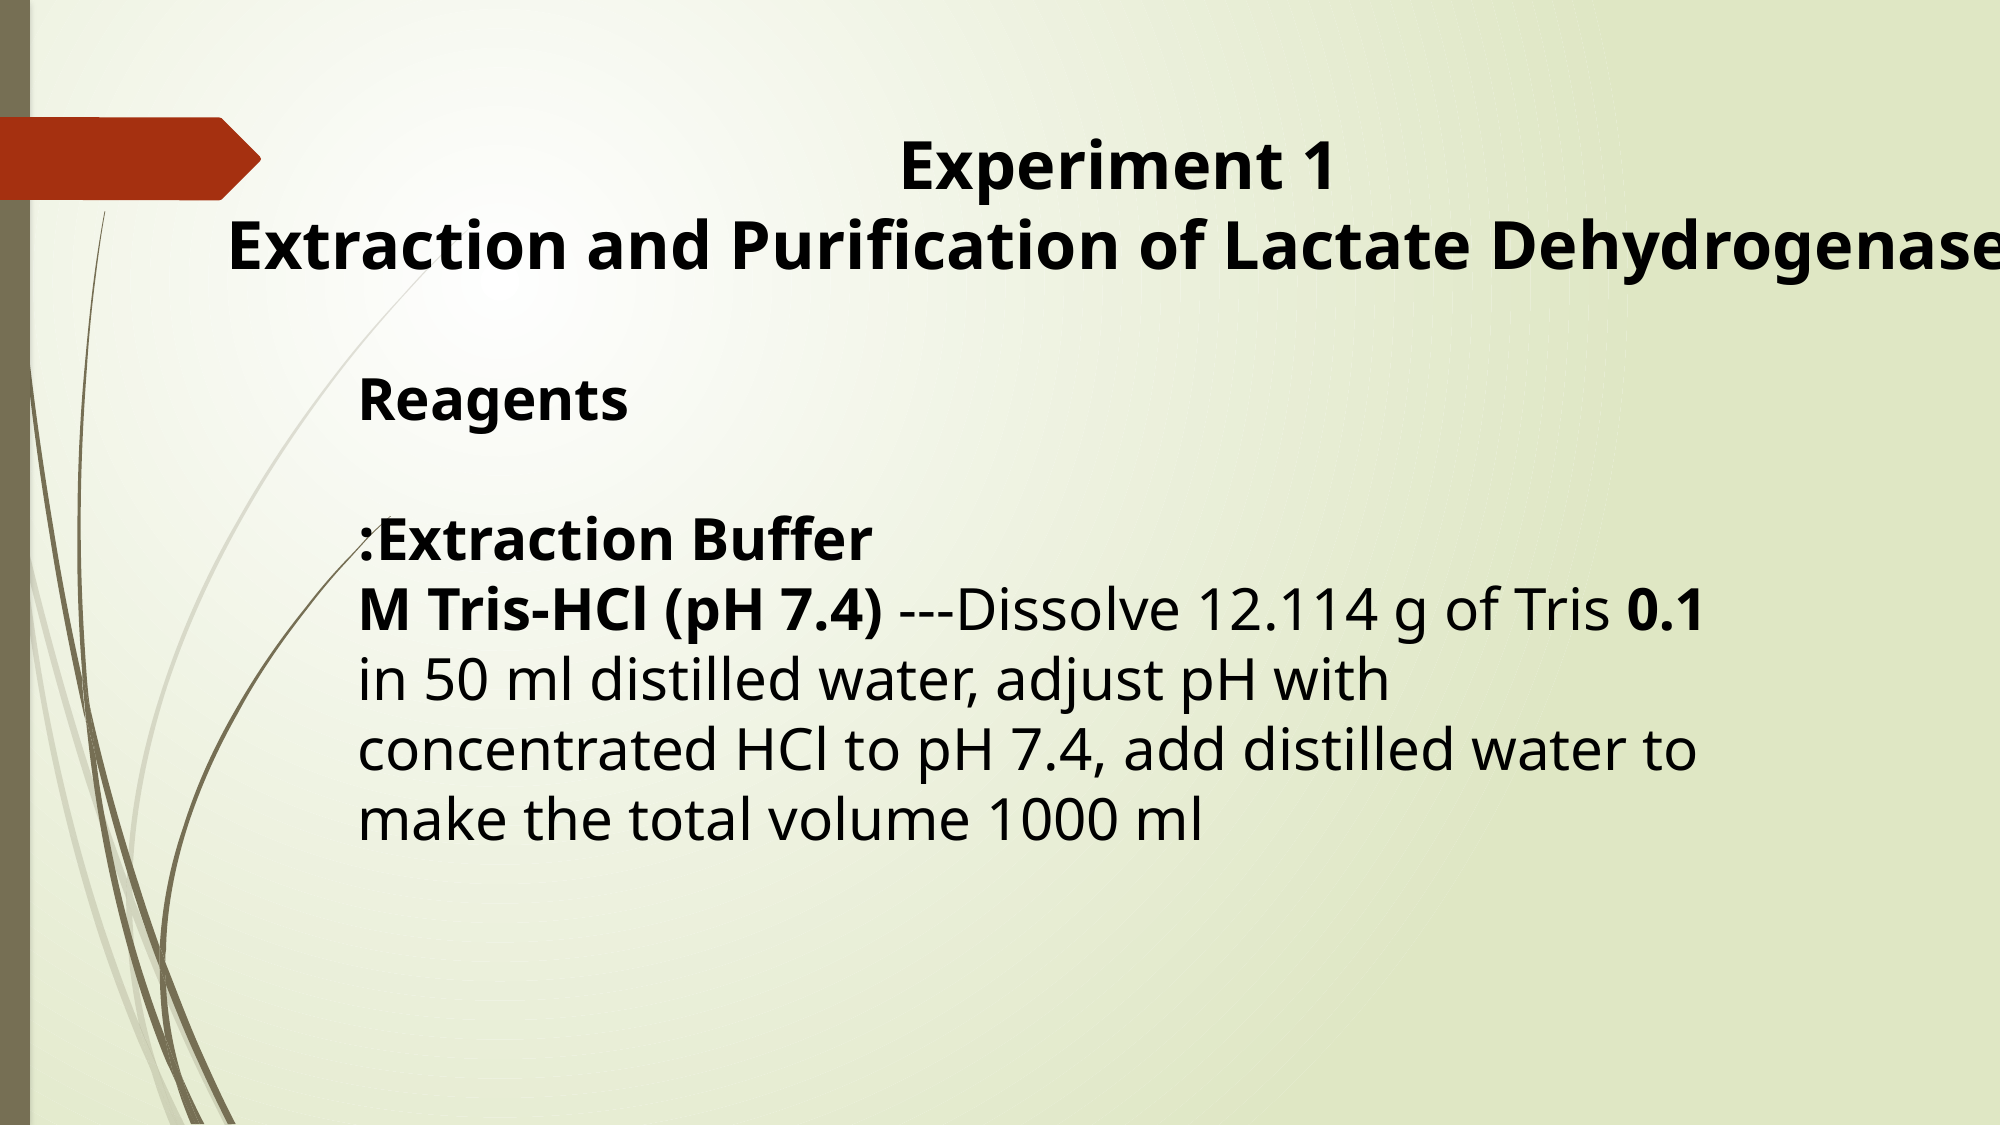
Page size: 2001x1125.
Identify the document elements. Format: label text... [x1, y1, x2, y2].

text_box Experiment 1 Extraction and Purification of Lactate Dehydrogenase [0, 115, 2000, 291]
text_box Reagents Extraction Buffer: 0.1 M Tris-HCl (pH 7.4) ---Dissolve 12.114 g of Tris in 50 ml distilled water, adjust pH with concentrated HCl to pH 7.4, add distilled water to make the total volume 1000 ml [342, 354, 1767, 860]
